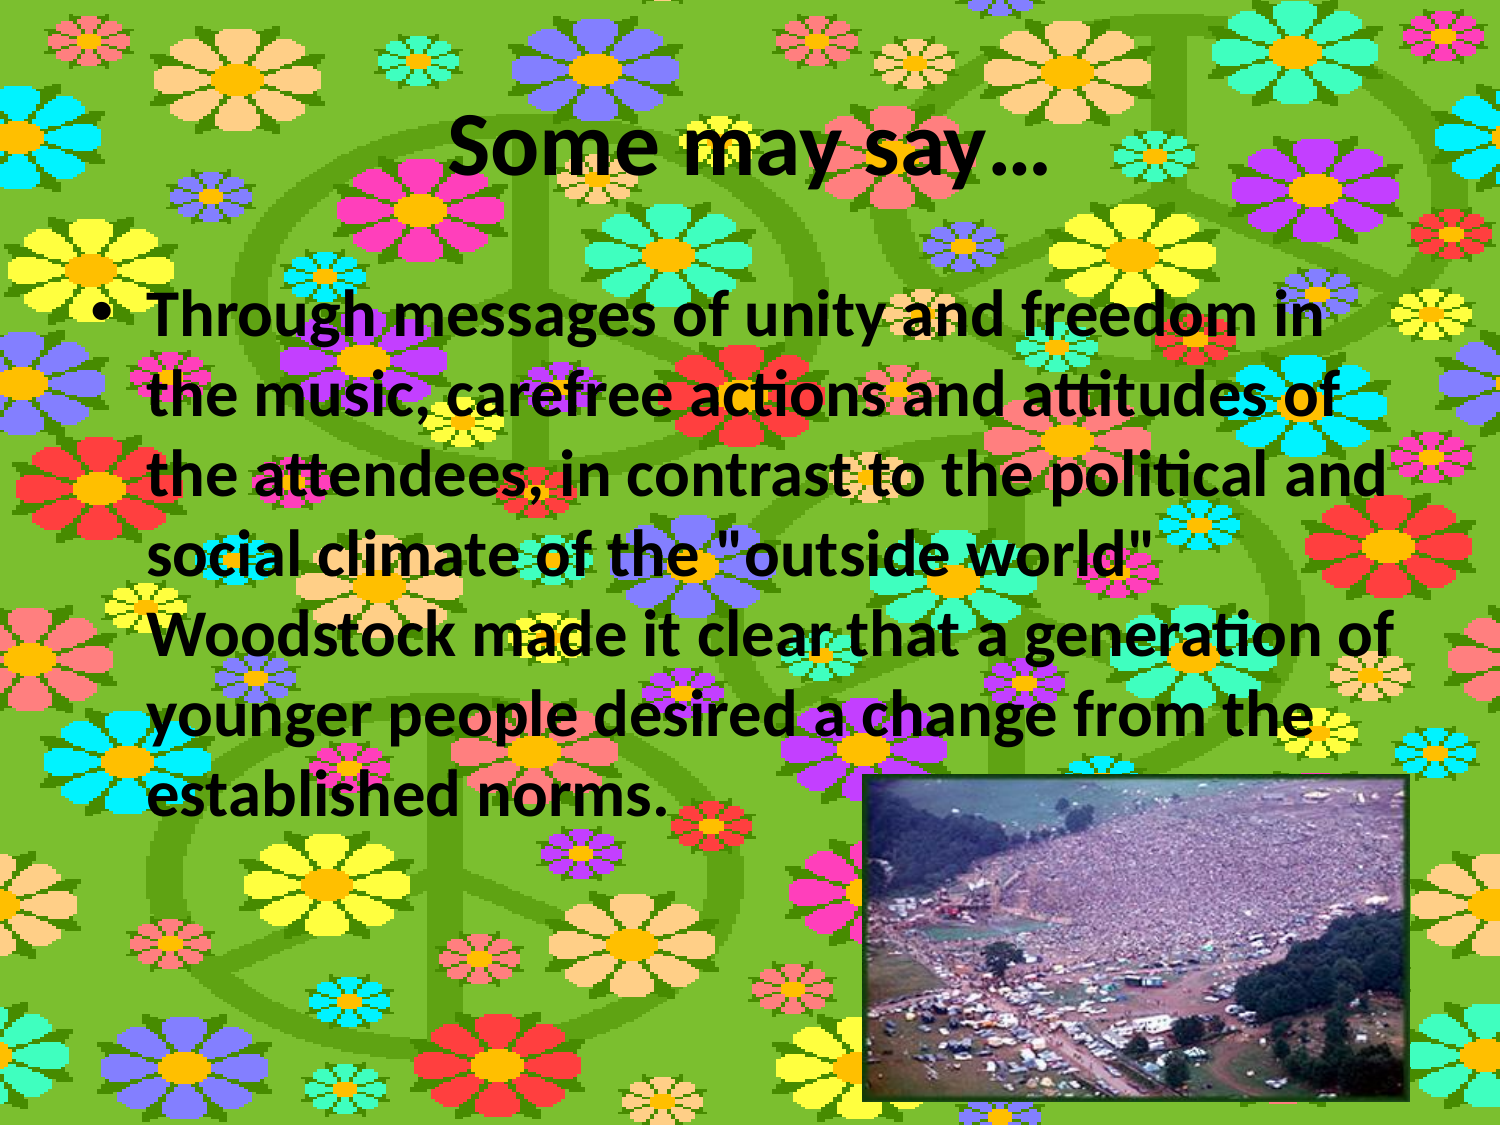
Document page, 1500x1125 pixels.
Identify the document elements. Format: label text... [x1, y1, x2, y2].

list Through messages of unity and freedom in the music, carefree actions and attitudes of the attendees, in contrast to the political and social climate of the "outside world" Woodstock made it clear that a generation of younger people desired a change from the established norms. [75, 262, 1425, 1005]
picture [0, 0, 1500, 1125]
title Some may say… [75, 45, 1425, 233]
